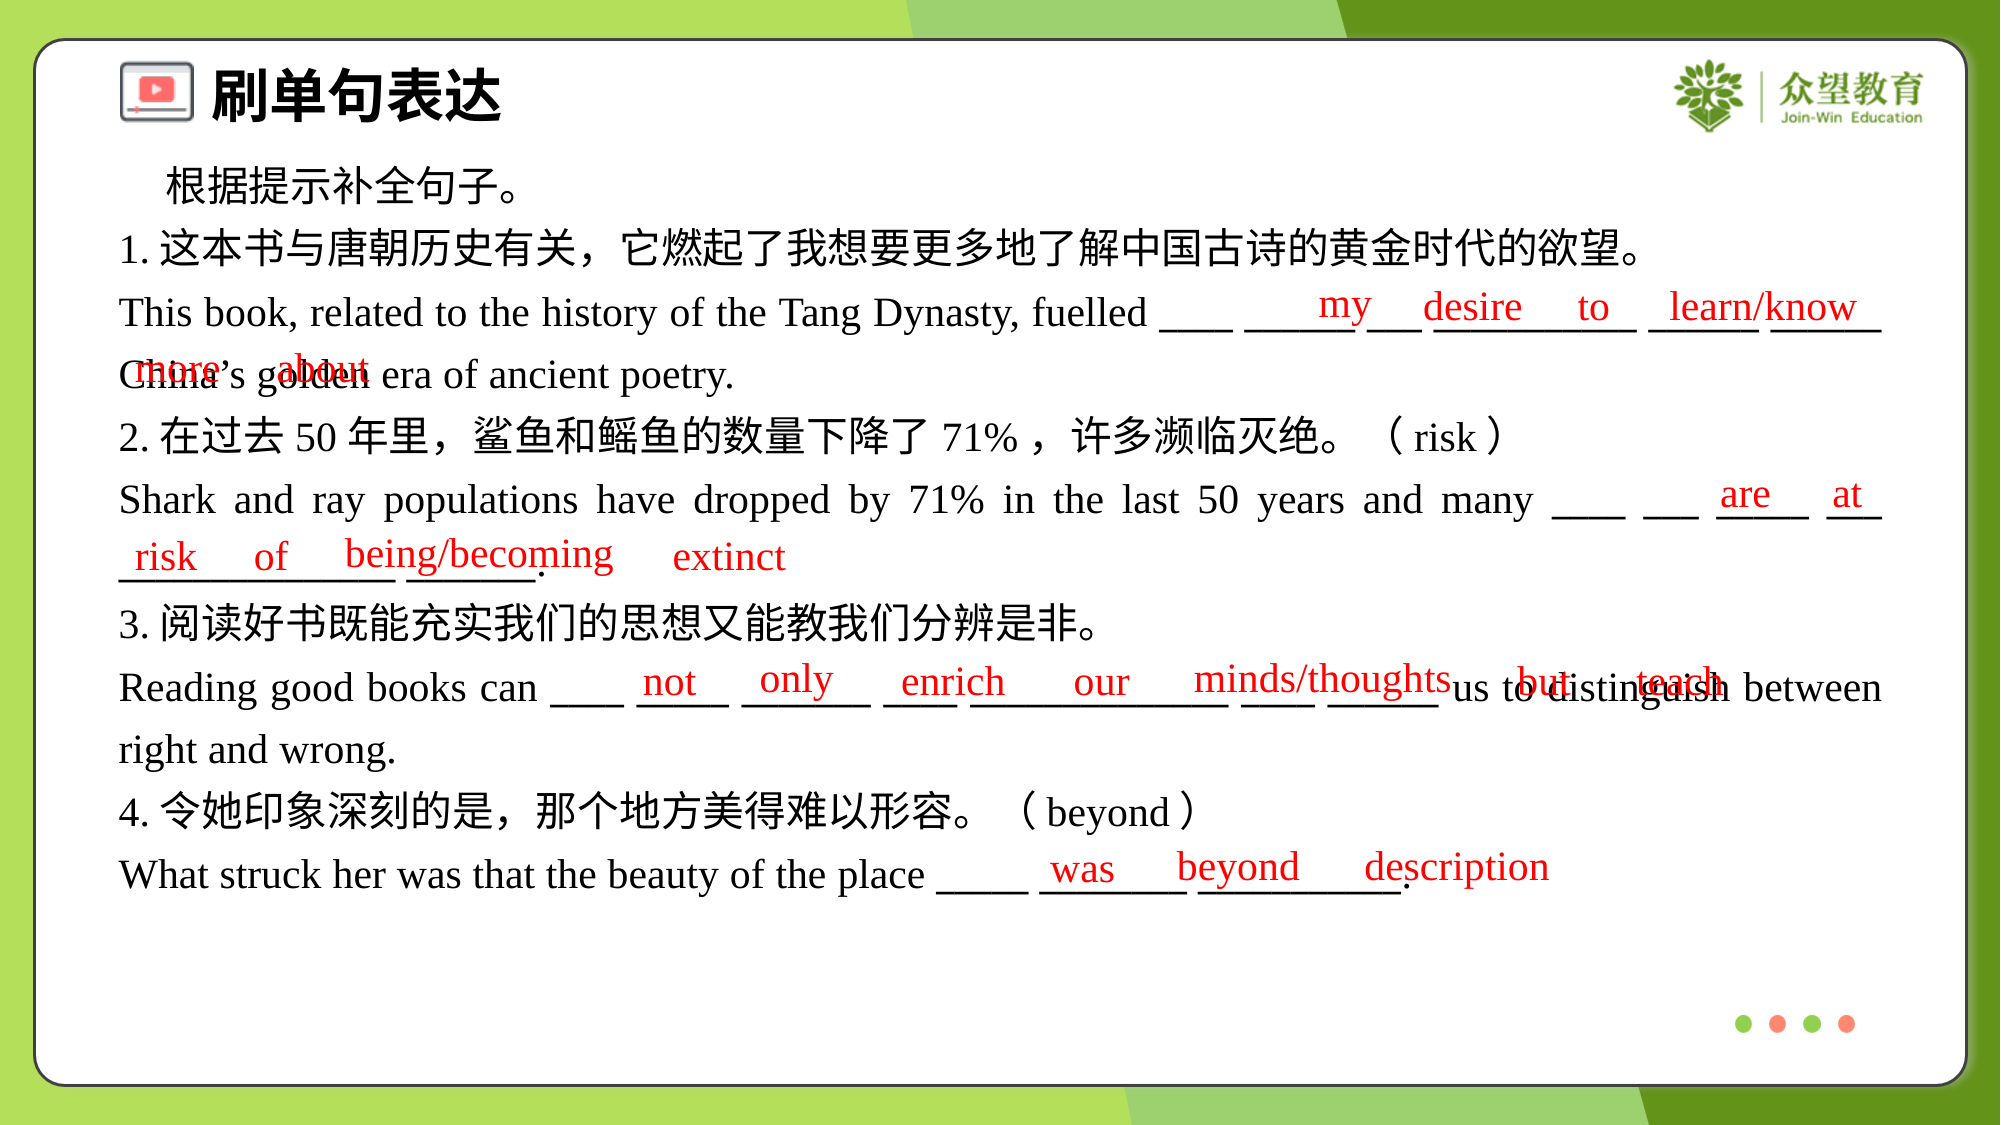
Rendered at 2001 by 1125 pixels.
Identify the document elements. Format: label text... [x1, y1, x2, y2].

text_box about [272, 328, 374, 386]
text_box at [1827, 453, 1867, 511]
text_box risk [130, 515, 203, 574]
text_box 4.令她印象深刻的是，那个地方美得难以形容。（beyond） What struck her was that the beauty of the place _____ ________ ___________. [118, 772, 1883, 892]
text_box 根据提示补全句子。 [118, 146, 1883, 204]
text_box to [1573, 265, 1615, 324]
text_box not [638, 640, 701, 699]
text_box minds/thoughts [1190, 638, 1456, 697]
text_box but [1512, 640, 1576, 699]
text_box description [1360, 826, 1555, 884]
text_box extinct [667, 515, 791, 574]
text_box 3.阅读好书既能充实我们的思想又能教我们分辨是非。 Reading good books can ____ _____ _______ ____ ______________ ____ ______ us to distinguish between right and wrong. [118, 584, 1883, 767]
text_box my [1314, 263, 1377, 322]
text_box our [1069, 640, 1135, 699]
text_box 2.在过去50年里，鲨鱼和鳐鱼的数量下降了71%，许多濒临灭绝。（risk） Shark and ray populations have dropped by 71% in the last 50 years and many ____ ___ _____ ___ _______________ _______. [118, 397, 1883, 580]
text_box more [130, 328, 226, 386]
text_box learn/know [1665, 265, 1862, 324]
text_box are [1715, 453, 1776, 511]
text_box was [1045, 828, 1120, 886]
text_box teach [1631, 640, 1729, 699]
text_box only [755, 638, 839, 697]
text_box beyond [1172, 826, 1305, 884]
text_box being/becoming [340, 513, 619, 572]
picture [0, 0, 2000, 1125]
text_box desire [1418, 265, 1528, 324]
text_box of [249, 515, 294, 574]
text_box enrich [896, 640, 1010, 699]
text_box 1.这本书与唐朝历史有关，它燃起了我想要更多地了解中国古诗的黄金时代的欲望。 This book, related to the history of the Tang Dynasty, fuelled ____ ______ ___ ___________ ______ ______ China’s golden era of ancient poetry. [118, 209, 1883, 392]
